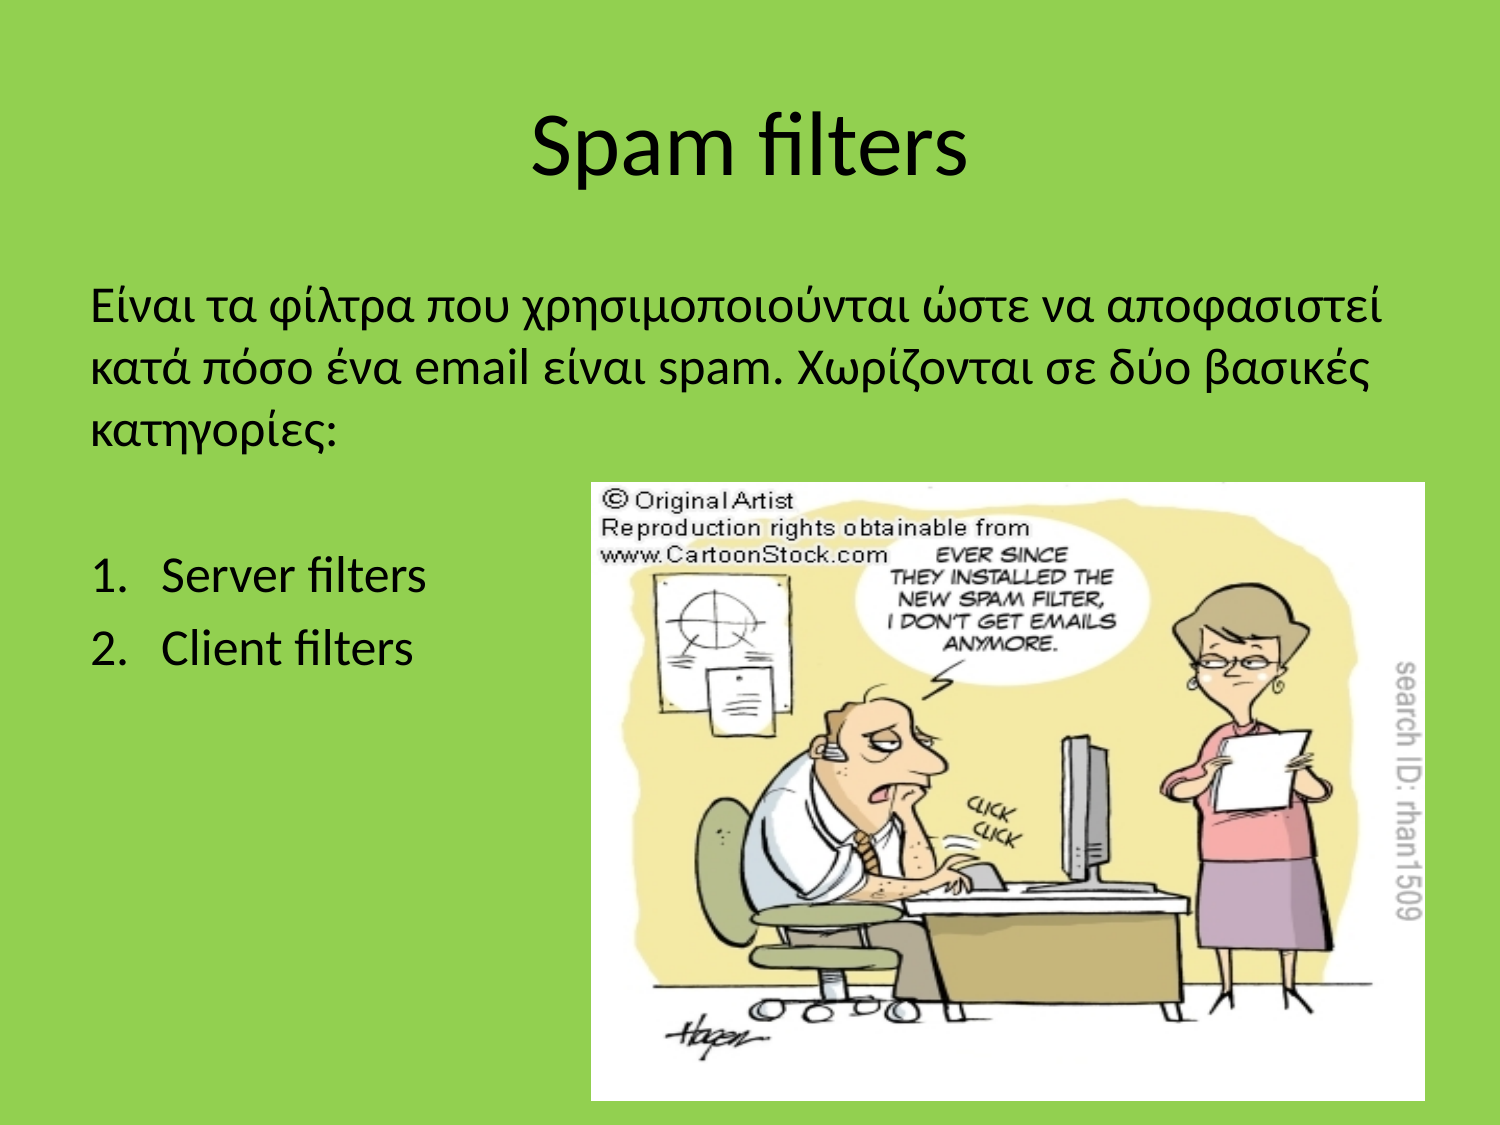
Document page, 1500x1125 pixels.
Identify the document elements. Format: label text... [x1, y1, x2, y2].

title Spam filters [75, 45, 1425, 233]
list Είναι τα φίλτρα που χρησιμοποιούνται ώστε να αποφασιστεί κατά πόσο ένα email είναι spam. Χωρίζονται σε δύο βασικές κατηγορίες: Server filters Client filters [75, 262, 1425, 685]
picture [591, 482, 1426, 1101]
